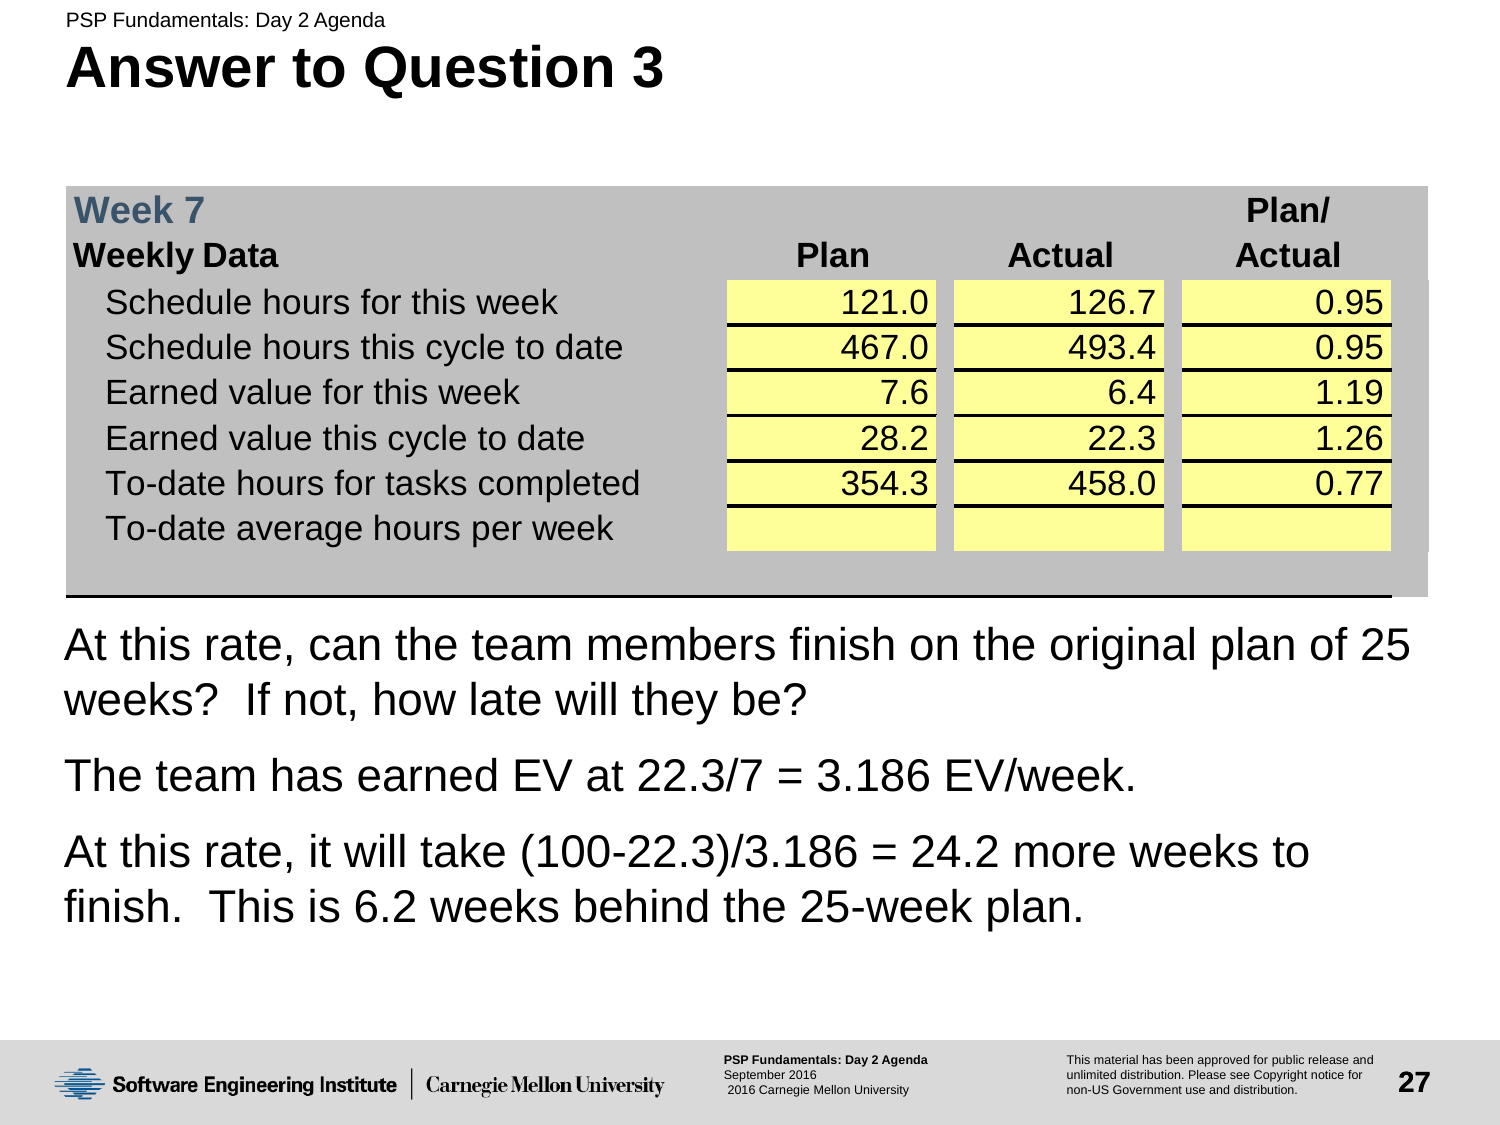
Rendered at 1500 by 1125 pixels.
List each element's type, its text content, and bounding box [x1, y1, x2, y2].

list At this rate, can the team members finish on the original plan of 25 weeks? If not, how late will they be? The team has earned EV at 22.3/7 = 3.186 EV/week. At this rate, it will take (100-22.3)/3.186 = 24.2 more weeks to finish. This is 6.2 weeks behind the 25-week plan. [63, 614, 1430, 953]
picture [46, 1061, 673, 1104]
title Answer to Question 3 [65, 37, 1430, 148]
picture [63, 184, 1430, 599]
